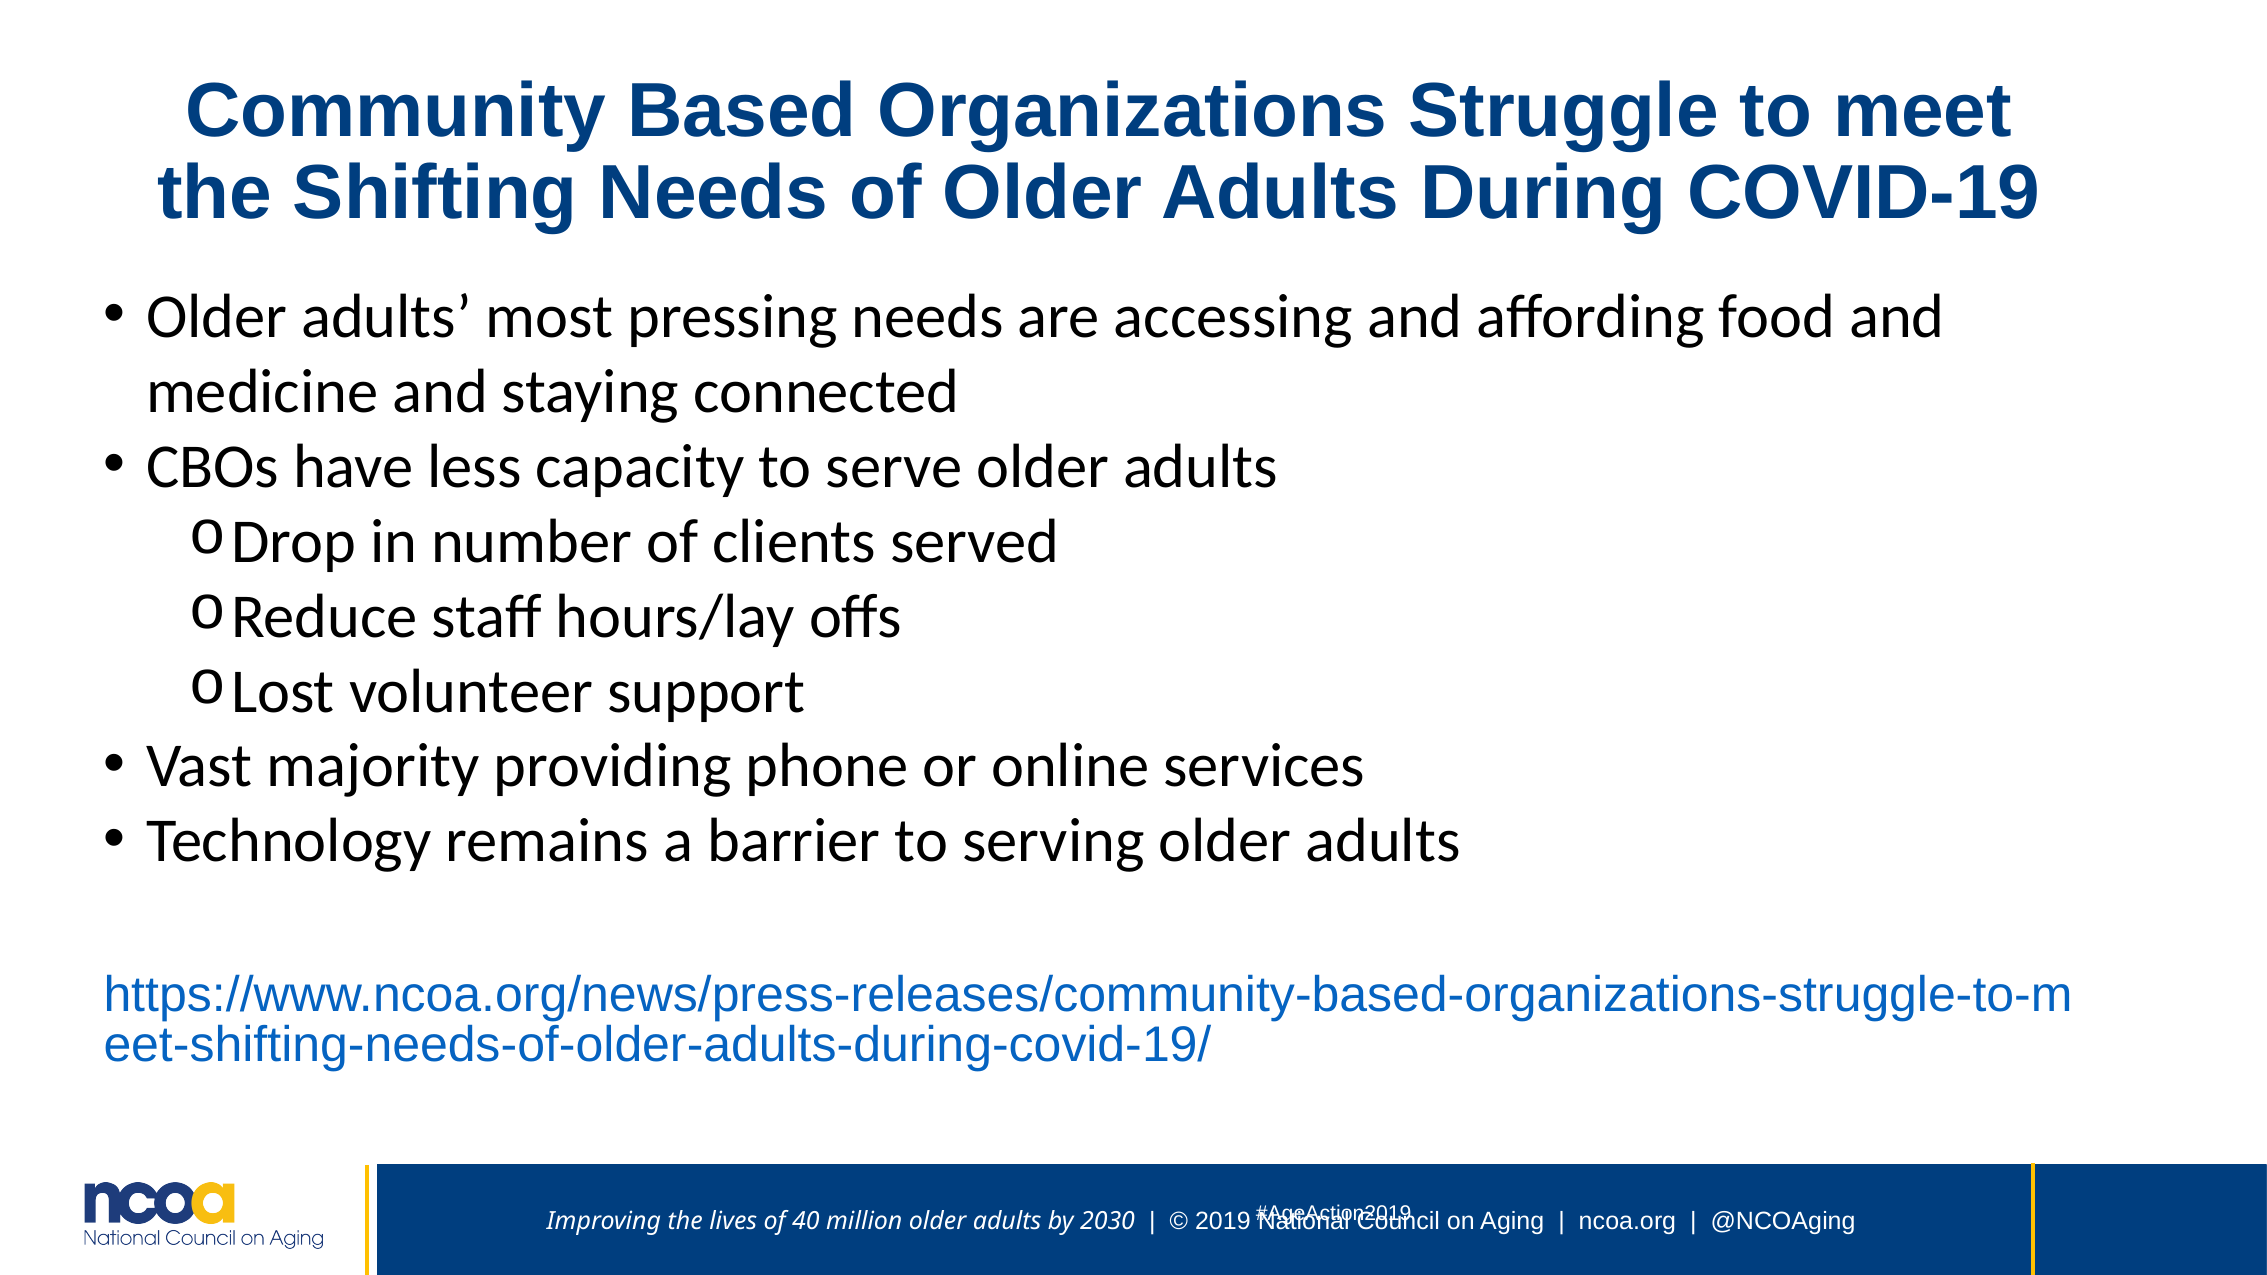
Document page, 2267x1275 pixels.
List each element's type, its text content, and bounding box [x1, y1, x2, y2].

title Community Based Organizations Struggle to meet the Shifting Needs of Older Adults During COVID-19 [135, 59, 2064, 246]
picture [84, 1182, 323, 1249]
list Older adults’ most pressing needs are accessing and affording food and medicine and staying connected CBOs have less capacity to serve older adults Drop in number of clients served Reduce staff hours/lay offs Lost volunteer support Vast majority providing phone or online services Technology remains a barrier to serving older adults https://www.ncoa.org/news/press-releases/community-based-organizations-struggle-to-meet-shifting-needs-of-older-adults-during-covid-19/ [88, 267, 2115, 1090]
footer #AgeAction2019 [397, 1181, 2267, 1243]
